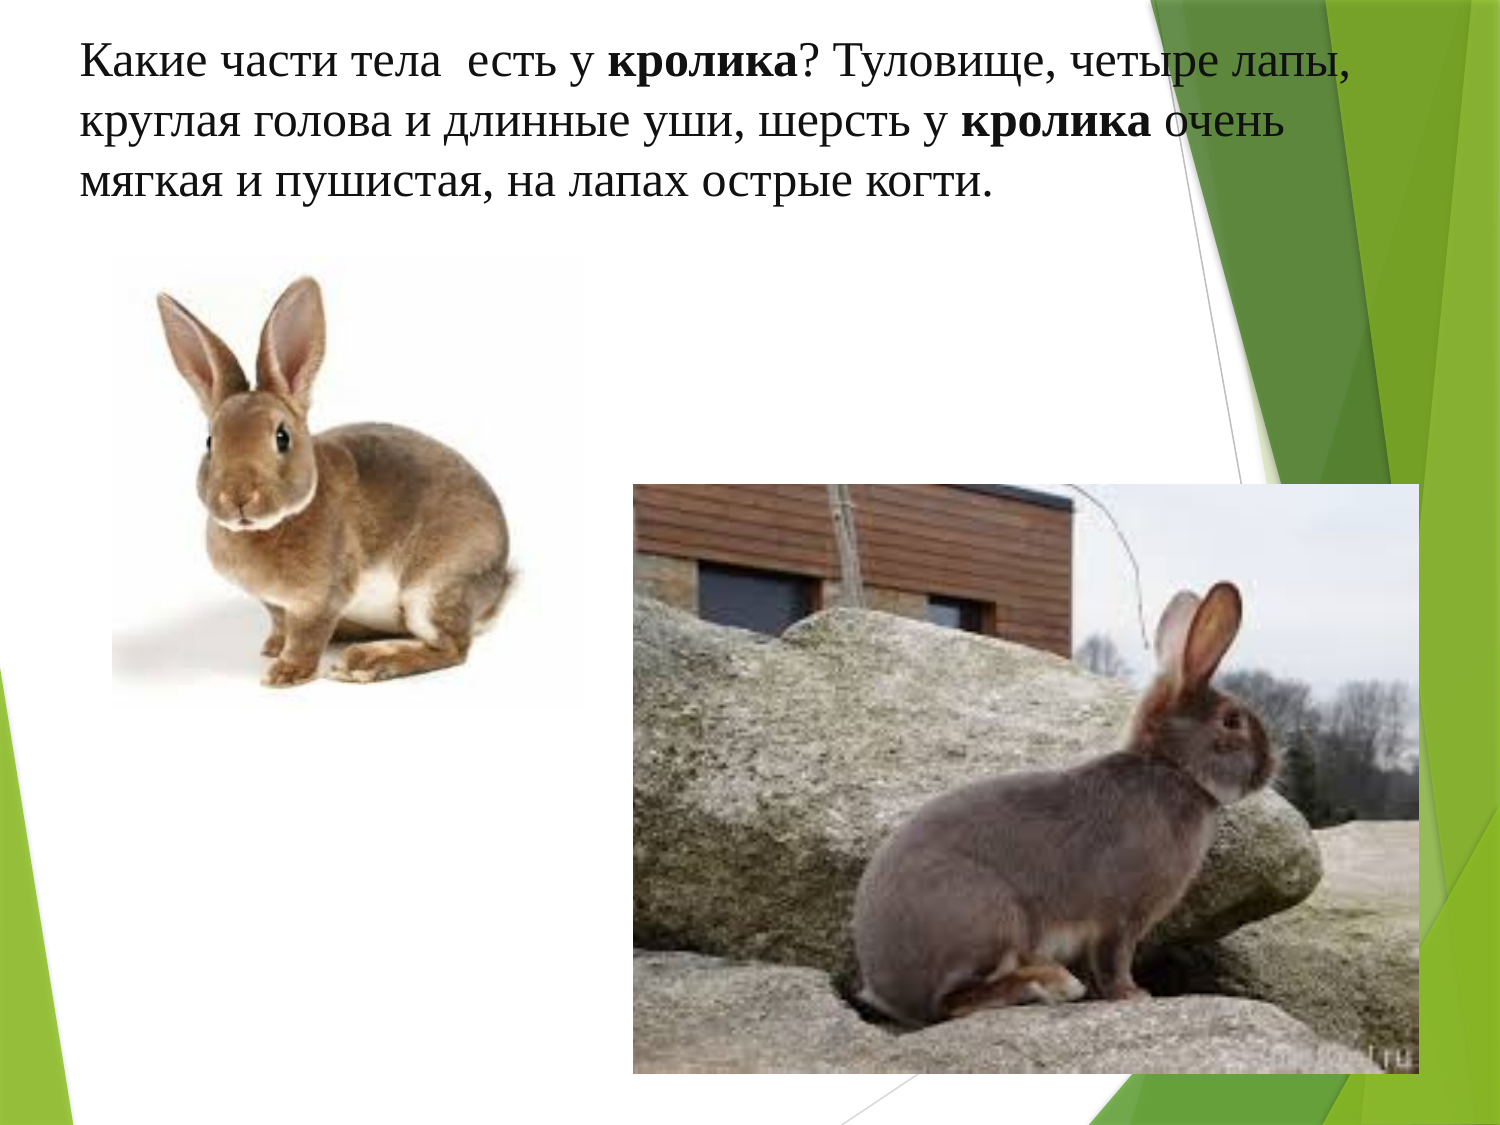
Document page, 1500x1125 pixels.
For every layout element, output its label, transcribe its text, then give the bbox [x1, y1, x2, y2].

picture [111, 254, 586, 710]
picture [632, 484, 1420, 1074]
text_box Какие части тела есть у кролика? Туловище, четыре лапы, круглая голова и длинные уши, шерсть у кролика очень мягкая и пушистая, на лапах острые когти. [64, 19, 1424, 214]
